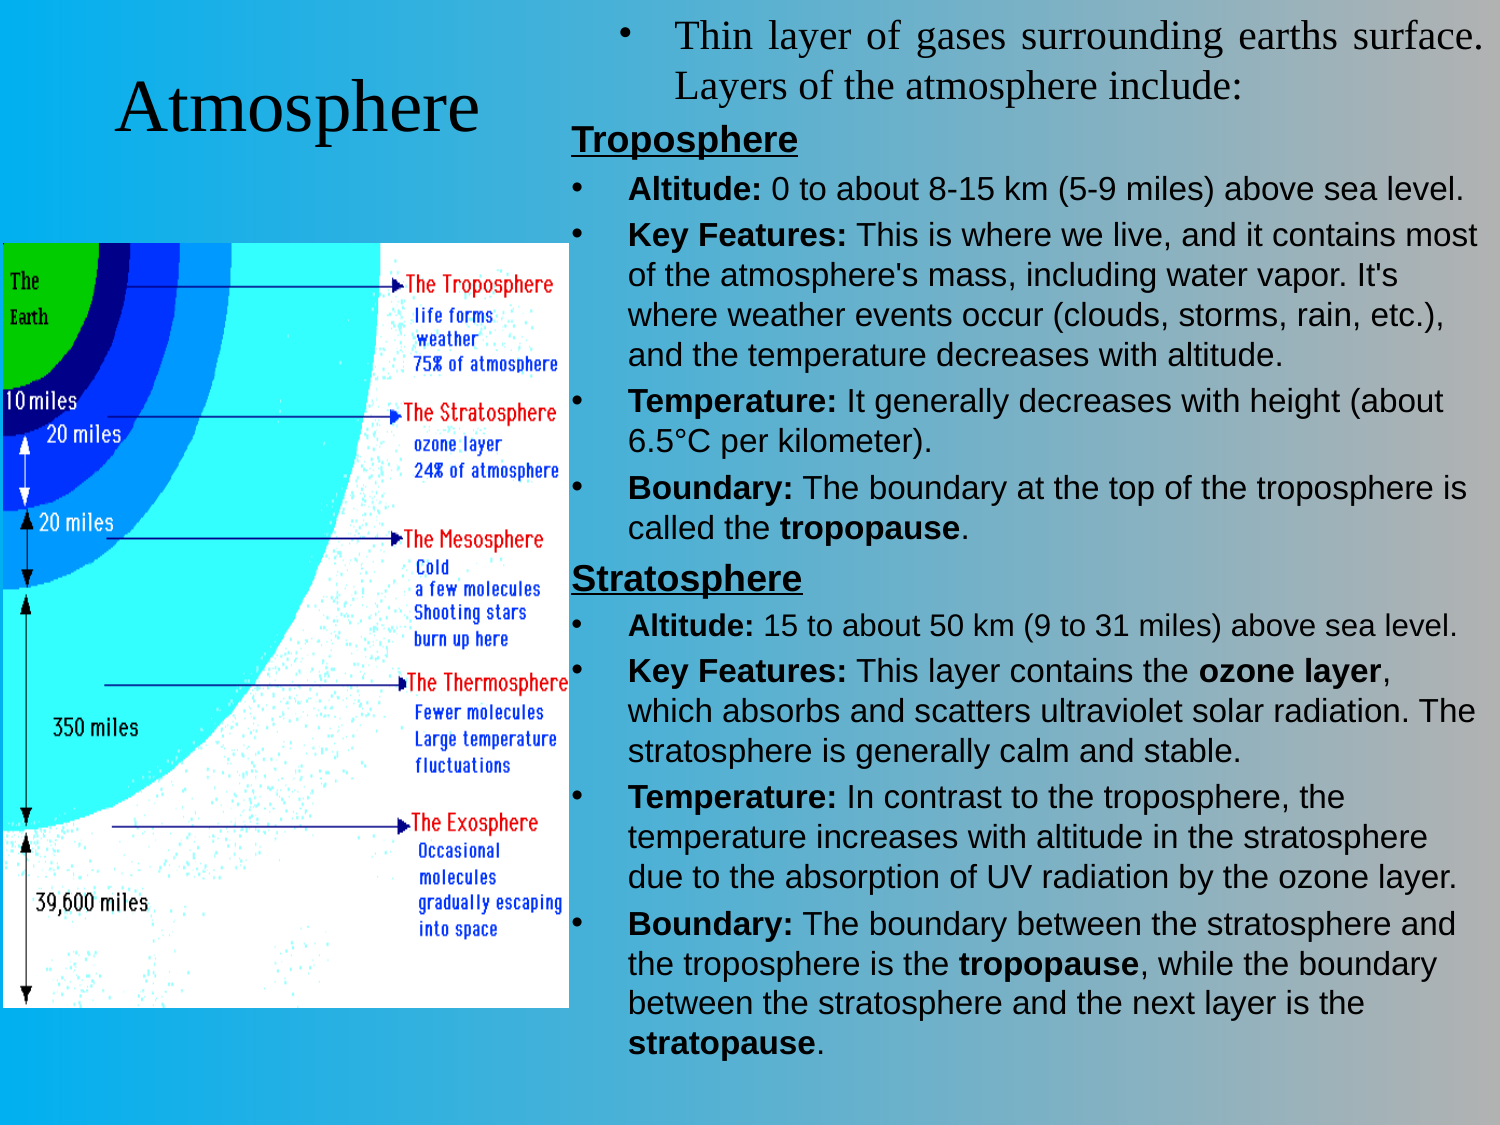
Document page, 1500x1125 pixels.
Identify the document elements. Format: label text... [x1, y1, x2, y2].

title Atmosphere [0, 0, 556, 204]
list Thin layer of gases surrounding earths surface. Layers of the atmosphere include: Troposphere Altitude: 0 to about 8-15 km (5-9 miles) above sea level. Key Features: This is where we live, and it contains most of the atmosphere's mass, including water vapor. It's where weather events occur (clouds, storms, rain, etc.), and the temperature decreases with altitude. Temperature: It generally decreases with height (about 6.5°C per kilometer). Boundary: The boundary at the top of the troposphere is called the tropopause. Stratosphere Altitude: 15 to about 50 km (9 to 31 miles) above sea level. Key Features: This layer contains the ozone layer, which absorbs and scatters ultraviolet solar radiation. The stratosphere is generally calm and stable. Temperature: In contrast to the troposphere, the temperature increases with altitude in the stratosphere due to the absorption of UV radiation by the ozone layer. Boundary: The boundary between the stratosphere and the troposphere is the tropopause, while the boundary between the stratosphere and the next layer is the stratopause. [556, 0, 1500, 1125]
picture [4, 242, 569, 1011]
